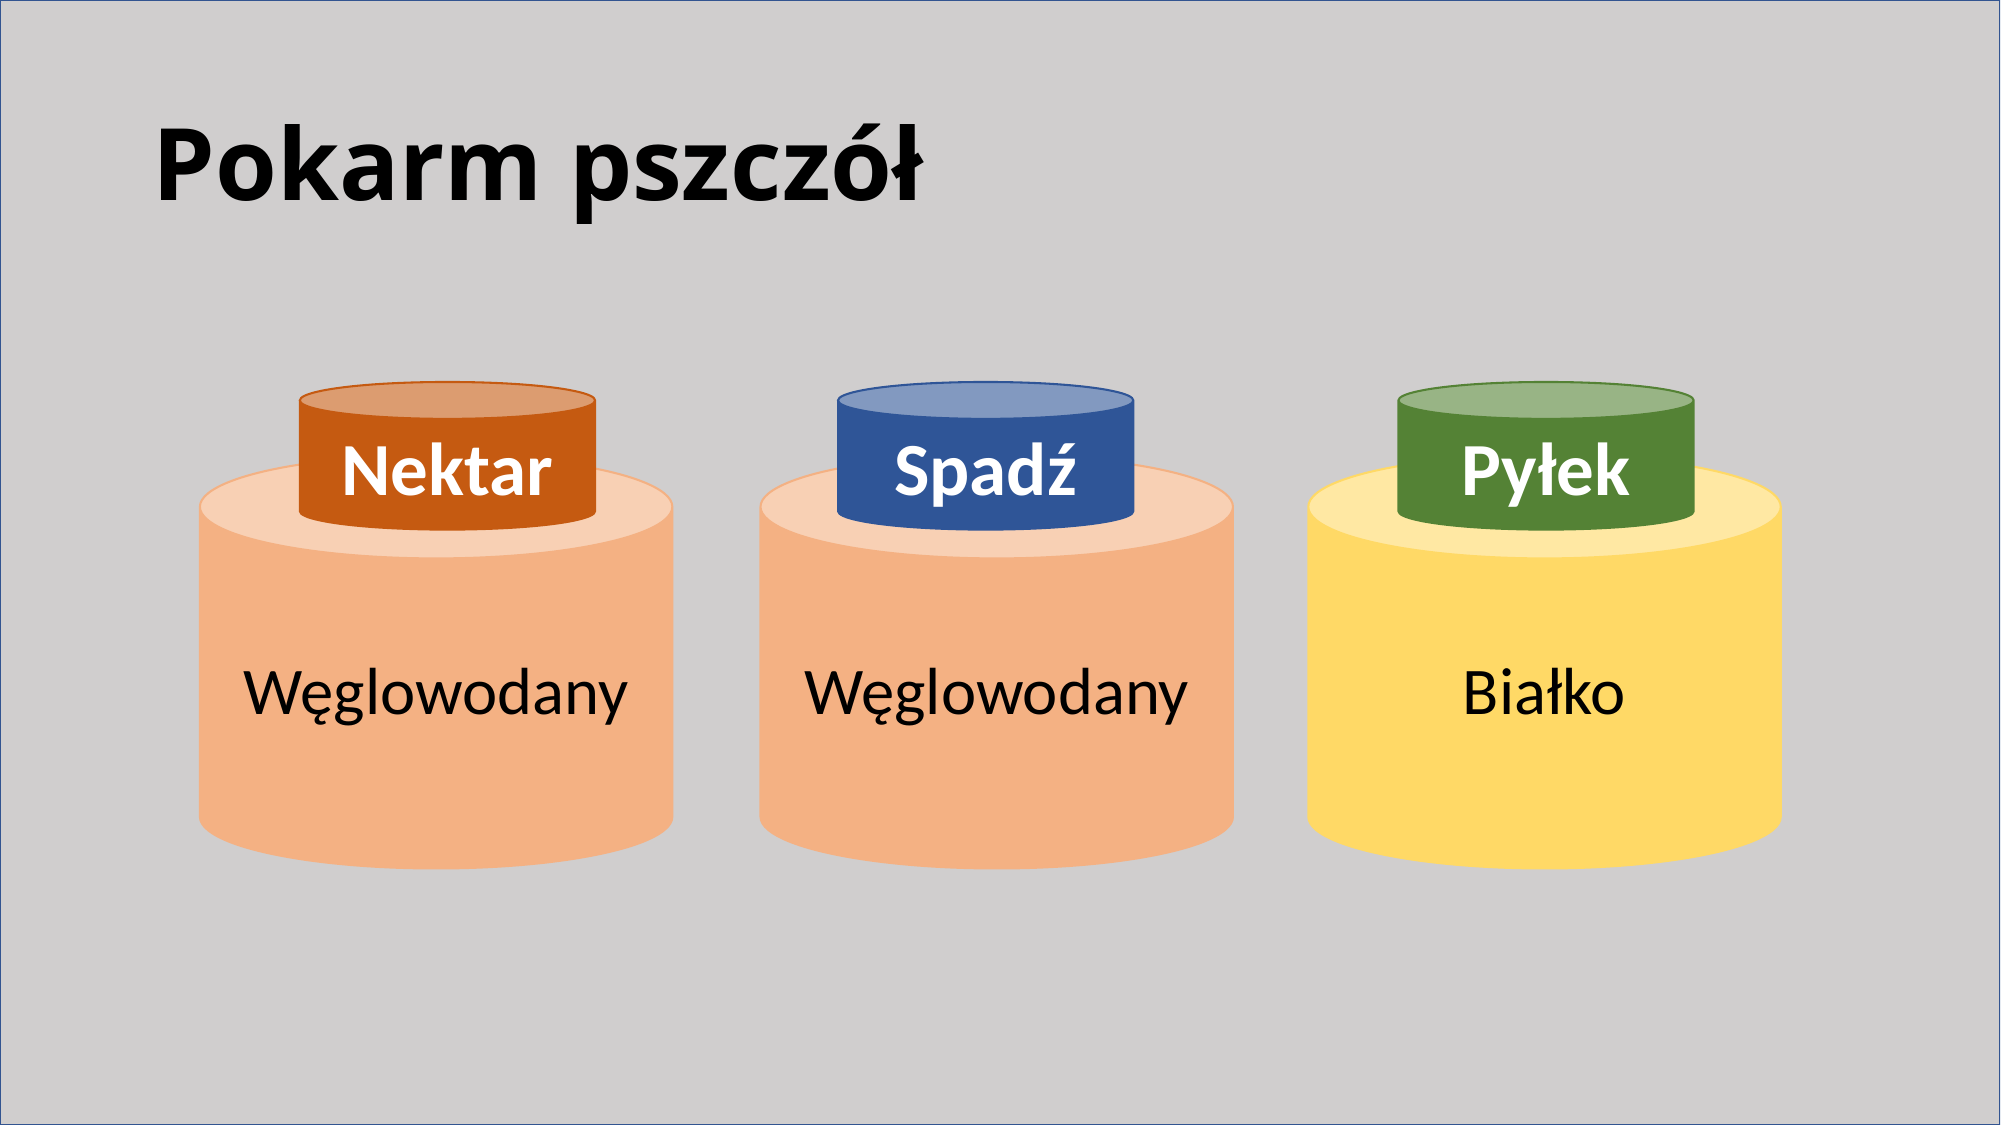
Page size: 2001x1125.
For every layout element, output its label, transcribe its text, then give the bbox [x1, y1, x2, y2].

text_box Węglowodany [198, 463, 674, 870]
text_box Nektar [298, 380, 597, 531]
text_box Węglowodany [759, 463, 1234, 870]
text_box Spadź [836, 380, 1135, 531]
text_box Białko [1307, 465, 1782, 870]
title Pokarm pszczół [137, 59, 1863, 278]
text_box Pyłek [1397, 380, 1695, 531]
